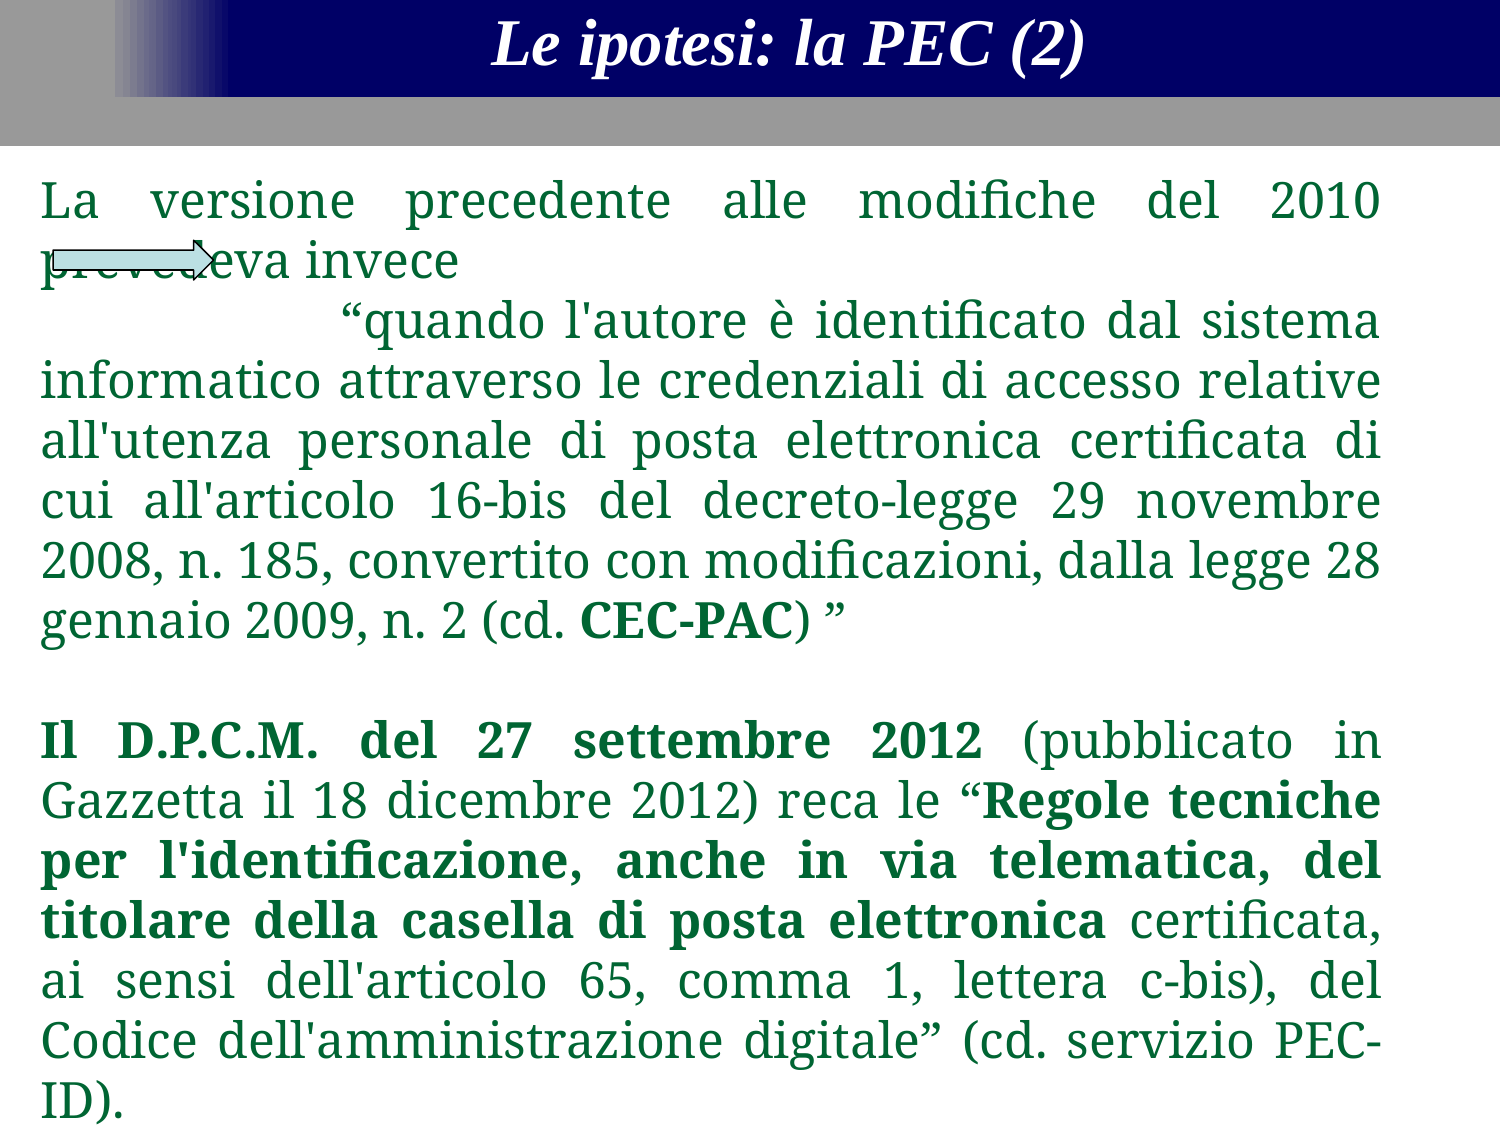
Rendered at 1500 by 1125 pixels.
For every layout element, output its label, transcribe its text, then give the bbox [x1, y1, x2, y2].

text_box Le ipotesi: la PEC (2) [93, 0, 1500, 129]
text_box [53, 240, 214, 280]
text_box La versione precedente alle modifiche del 2010 prevedeva invece “quando l'autore è identificato dal sistema informatico attraverso le credenziali di accesso relative all'utenza personale di posta elettronica certificata di cui all'articolo 16-bis del decreto-legge 29 novembre 2008, n. 185, convertito con modificazioni, dalla legge 28 gennaio 2009, n. 2 (cd. CEC-PAC) ” Il D.P.C.M. del 27 settembre 2012 (pubblicato in Gazzetta il 18 dicembre 2012) reca le “Regole tecniche per l'identificazione, anche in via telematica, del titolare della casella di posta elettronica certificata, ai sensi dell'articolo 65, comma 1, lettera c-bis), del Codice dell'amministrazione digitale” (cd. servizio PEC-ID). [25, 161, 1398, 1125]
picture [0, 0, 1500, 1125]
